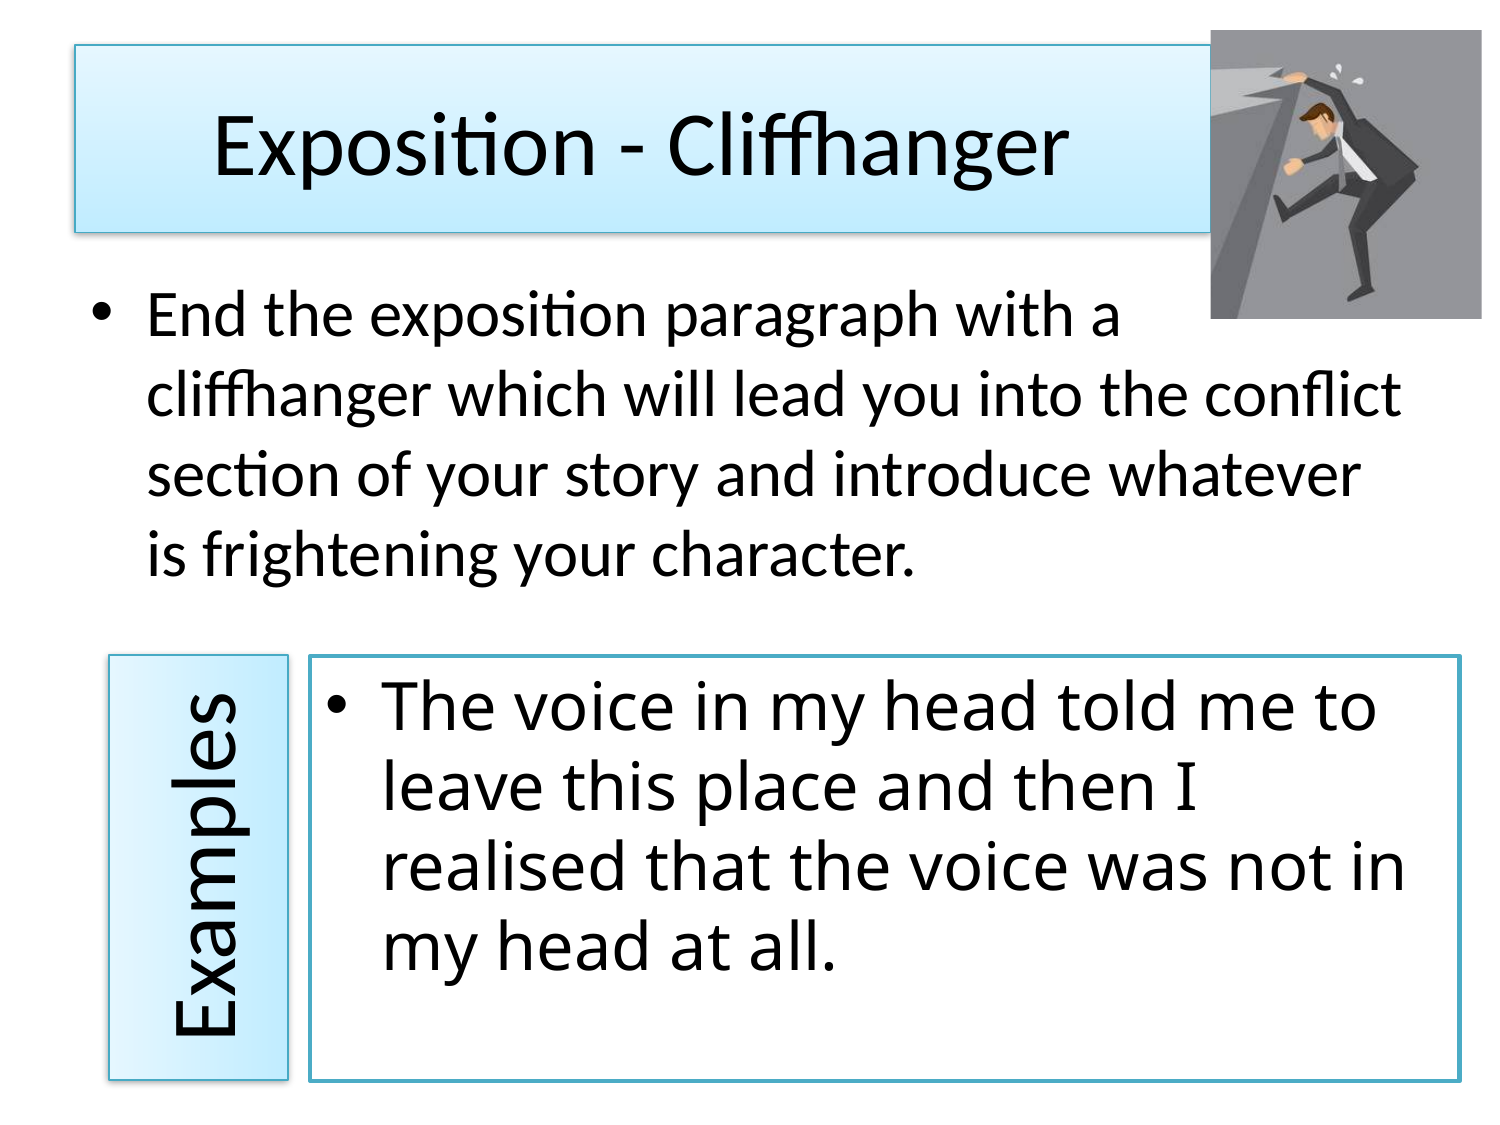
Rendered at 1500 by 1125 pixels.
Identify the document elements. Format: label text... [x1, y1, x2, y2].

text_box Examples [108, 654, 289, 1081]
picture [1210, 30, 1482, 319]
title Exposition - Cliffhanger [74, 44, 1205, 233]
list End the exposition paragraph with a cliffhanger which will lead you into the conflict section of your story and introduce whatever is frightening your character. [75, 262, 1425, 1005]
text_box The voice in my head told me to leave this place and then I realised that the voice was not in my head at all. [308, 654, 1462, 1083]
